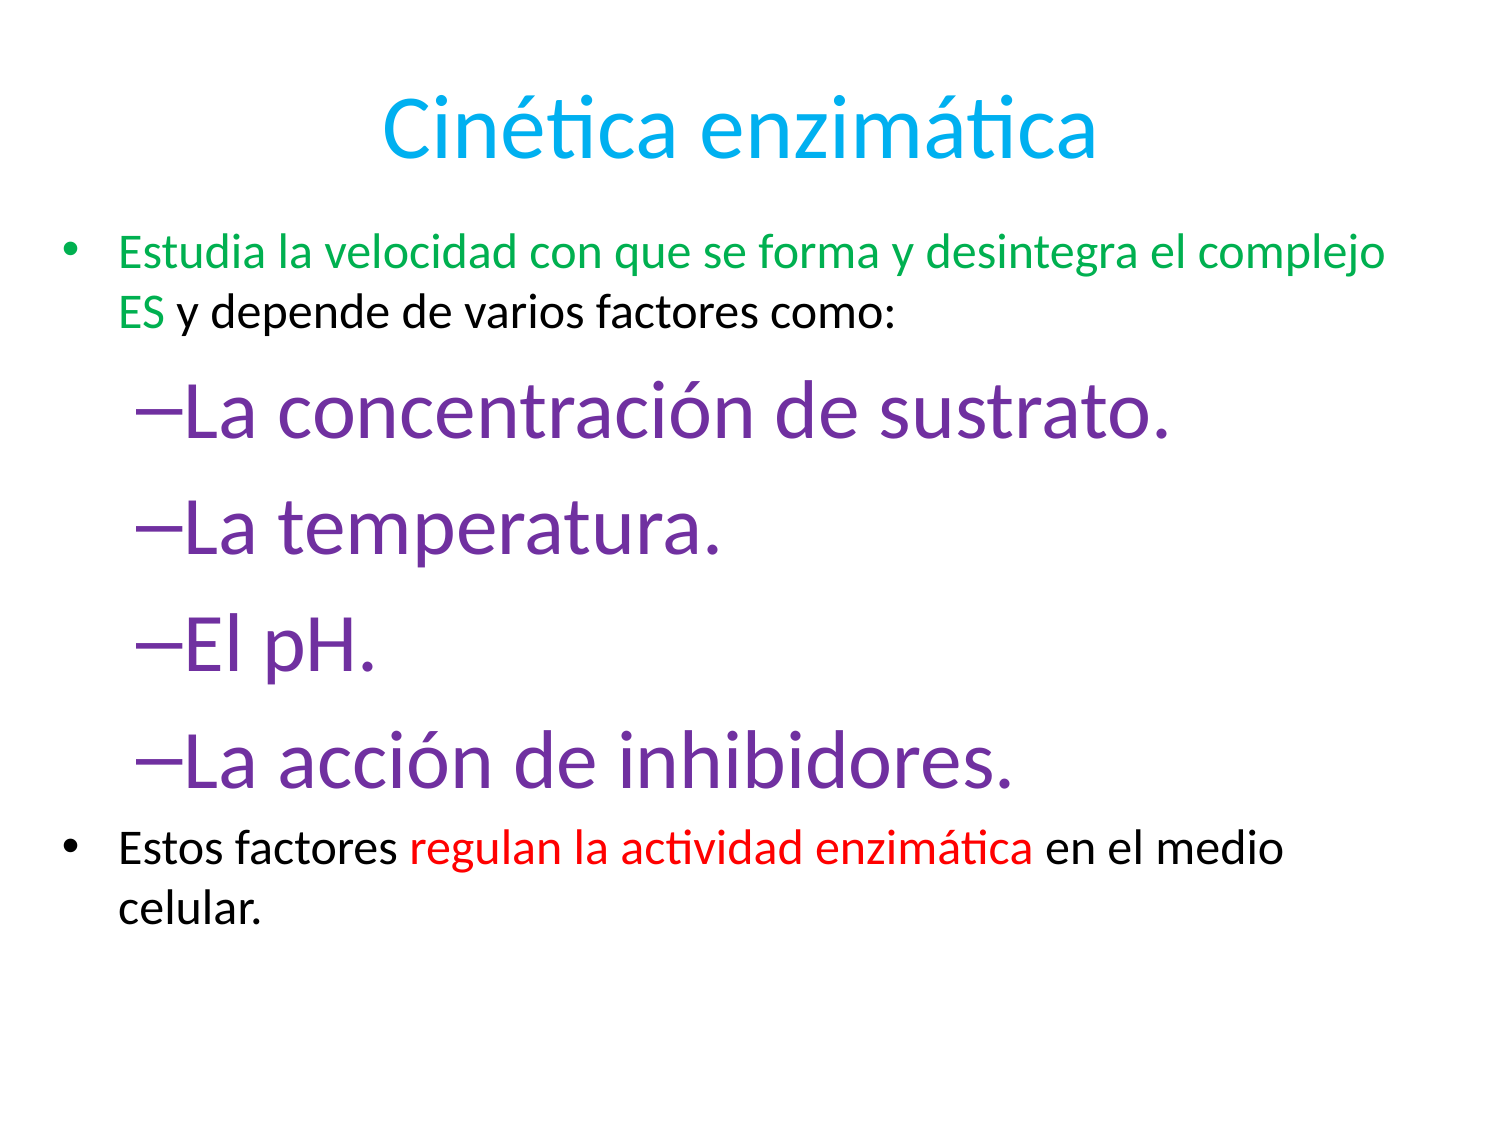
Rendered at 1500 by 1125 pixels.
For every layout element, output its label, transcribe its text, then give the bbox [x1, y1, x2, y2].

list Estudia la velocidad con que se forma y desintegra el complejo ES y depende de varios factores como: La concentración de sustrato. La temperatura. El pH. La acción de inhibidores. Estos factores regulan la actividad enzimática en el medio celular. [46, 210, 1425, 1090]
title Cinética enzimática [58, 45, 1425, 200]
